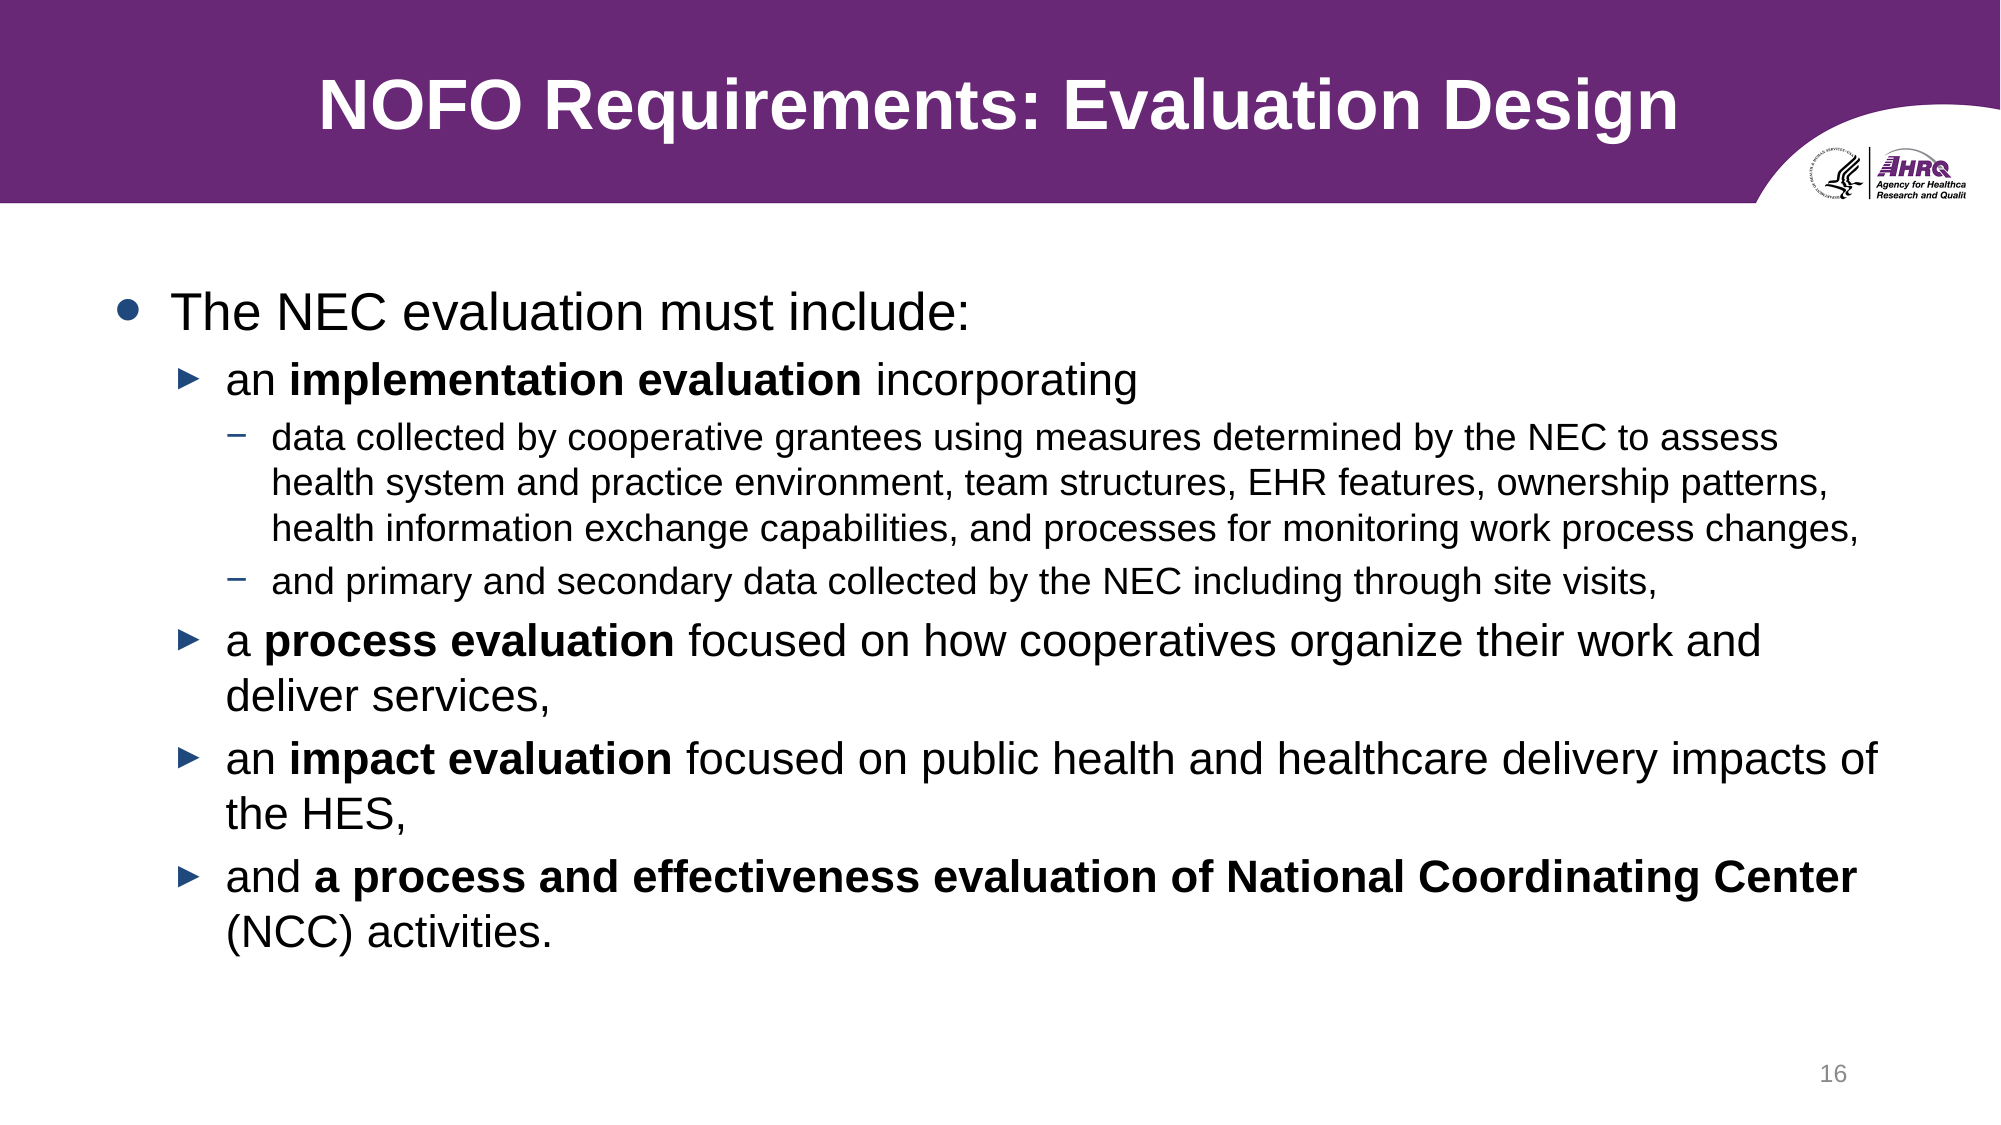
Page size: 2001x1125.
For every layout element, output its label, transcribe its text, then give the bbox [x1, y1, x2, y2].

picture [0, 0, 2001, 1125]
title NOFO Requirements: Evaluation Design [275, 50, 1725, 152]
list The NEC evaluation must include: an implementation evaluation incorporating data collected by cooperative grantees using measures determined by the NEC to assess health system and practice environment, team structures, EHR features, ownership patterns, health information exchange capabilities, and processes for monitoring work process changes, and primary and secondary data collected by the NEC including through site visits, a process evaluation focused on how cooperatives organize their work and deliver services, an impact evaluation focused on public health and healthcare delivery impacts of the HES, and a process and effectiveness evaluation of National Coordinating Center (NCC) activities. [99, 270, 1900, 1013]
slide_number 16 [1412, 1042, 1863, 1103]
